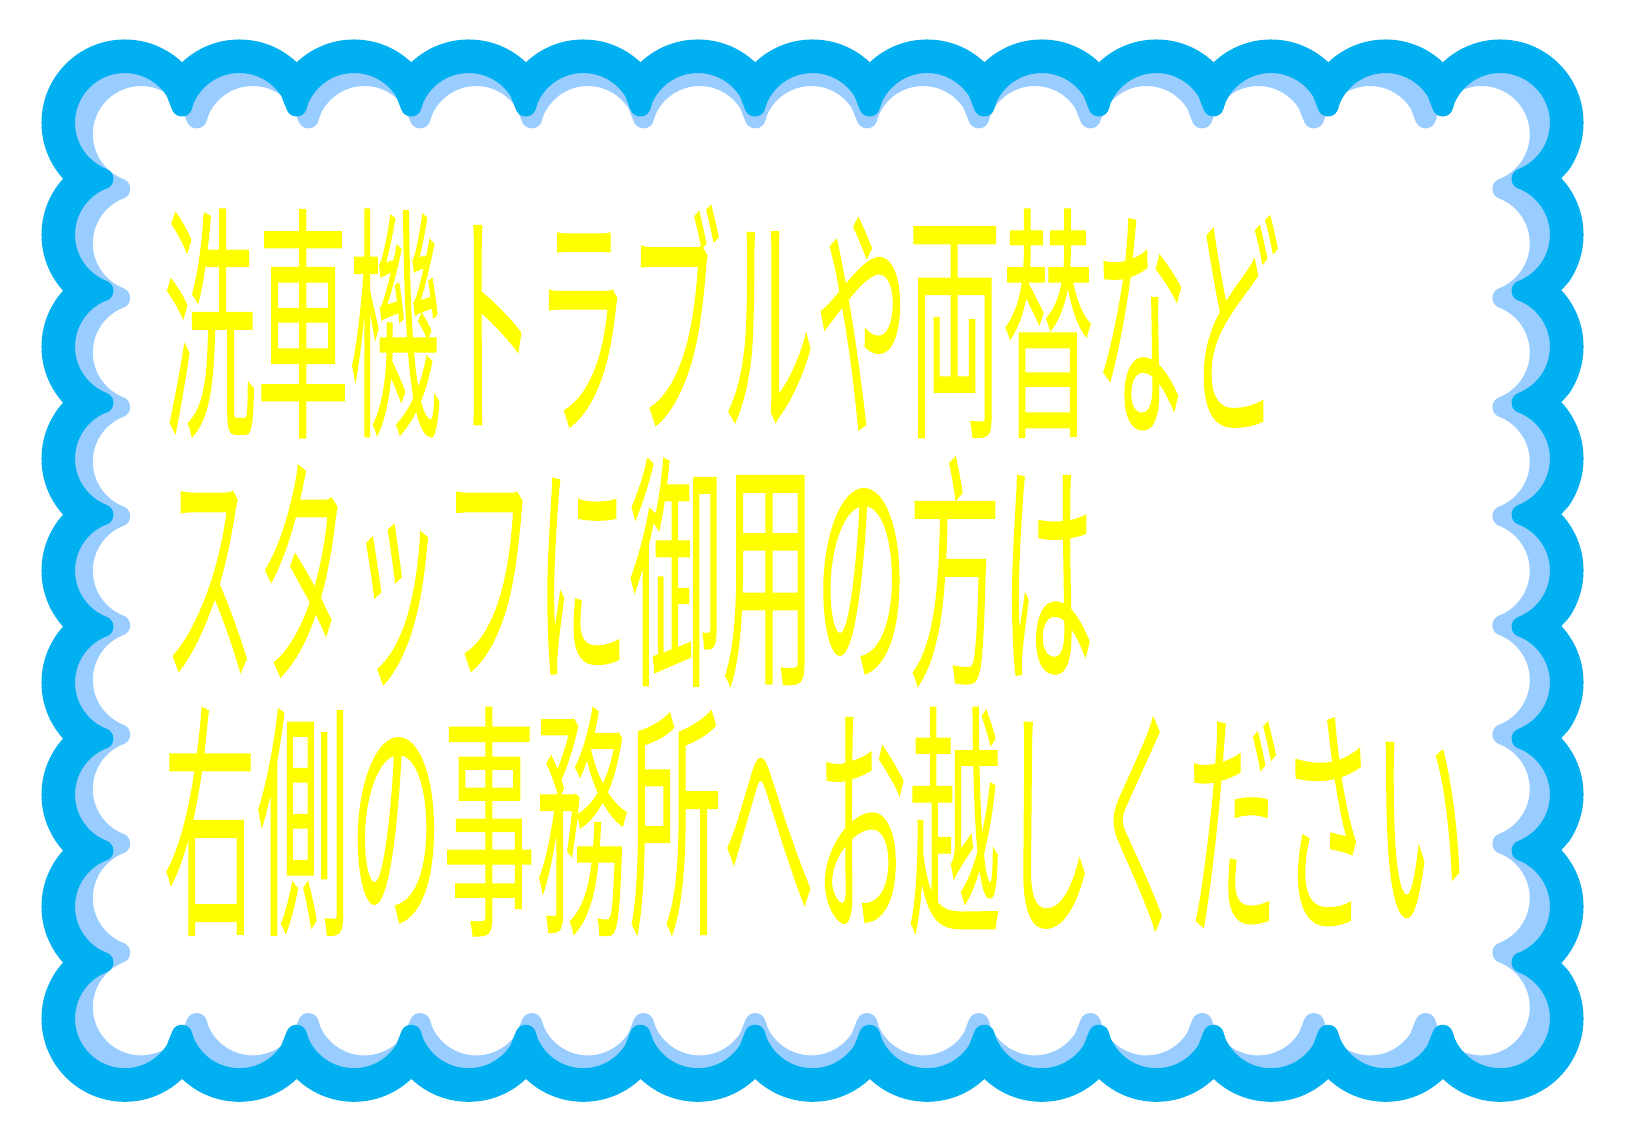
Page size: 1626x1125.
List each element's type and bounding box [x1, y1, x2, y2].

text_box [67, 176, 122, 964]
text_box [1343, 1021, 1437, 1076]
text_box [68, 65, 167, 176]
text_box [1342, 65, 1437, 121]
text_box [413, 65, 520, 121]
text_box [300, 65, 403, 121]
text_box [1106, 1021, 1210, 1076]
text_box [988, 1021, 1097, 1076]
text_box [988, 65, 1097, 121]
text_box [49, 47, 1576, 1094]
text_box [1225, 1021, 1324, 1076]
text_box [1106, 65, 1210, 121]
text_box [525, 1021, 985, 1076]
text_box [1224, 65, 1324, 121]
text_box [300, 1021, 403, 1076]
text_box [68, 965, 168, 1076]
text_box [526, 65, 985, 121]
text_box [1459, 65, 1555, 1076]
text_box [186, 1021, 286, 1076]
text_box [186, 65, 285, 121]
text_box [413, 1021, 520, 1076]
